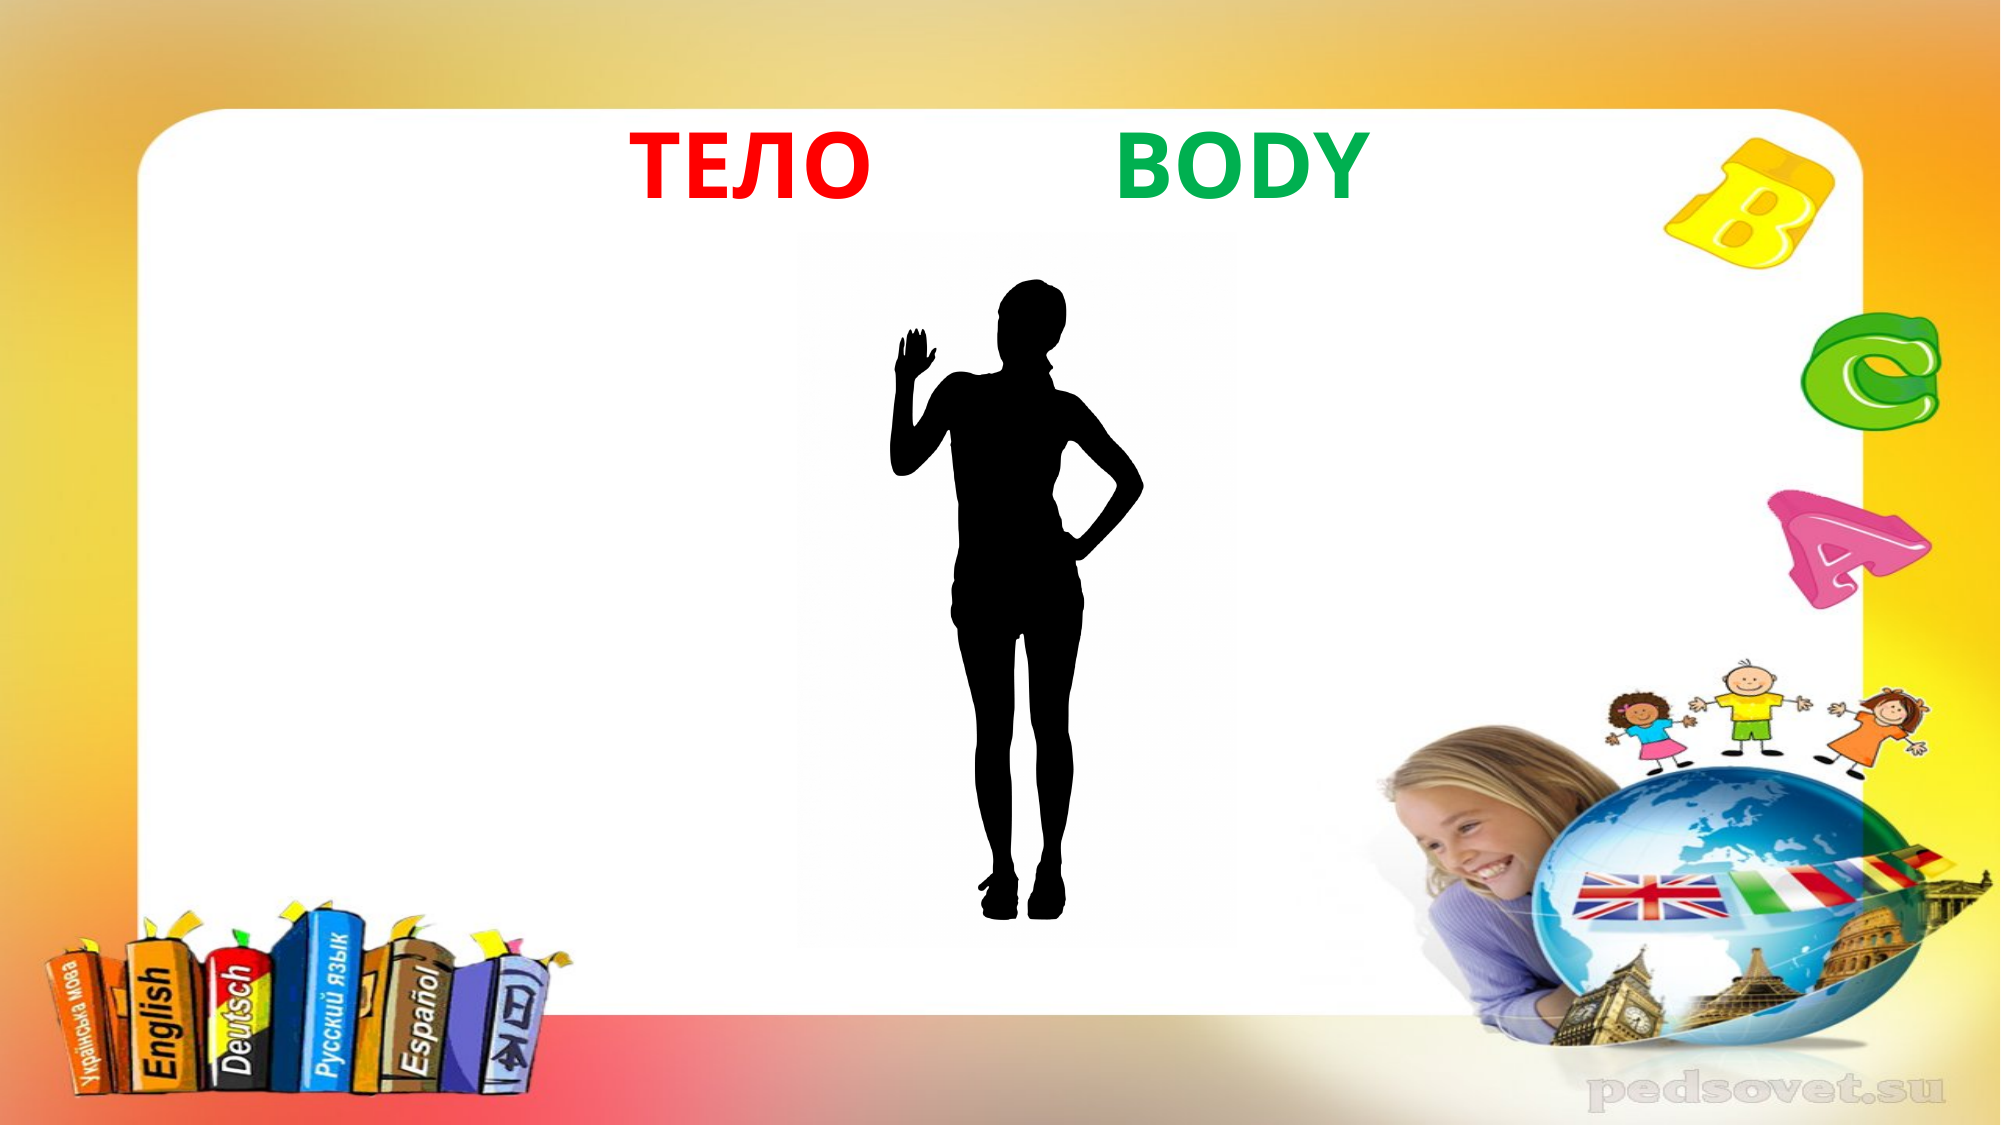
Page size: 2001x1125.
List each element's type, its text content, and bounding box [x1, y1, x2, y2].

title ТЕЛО BODY [137, 59, 1863, 278]
picture [0, 0, 2001, 1125]
